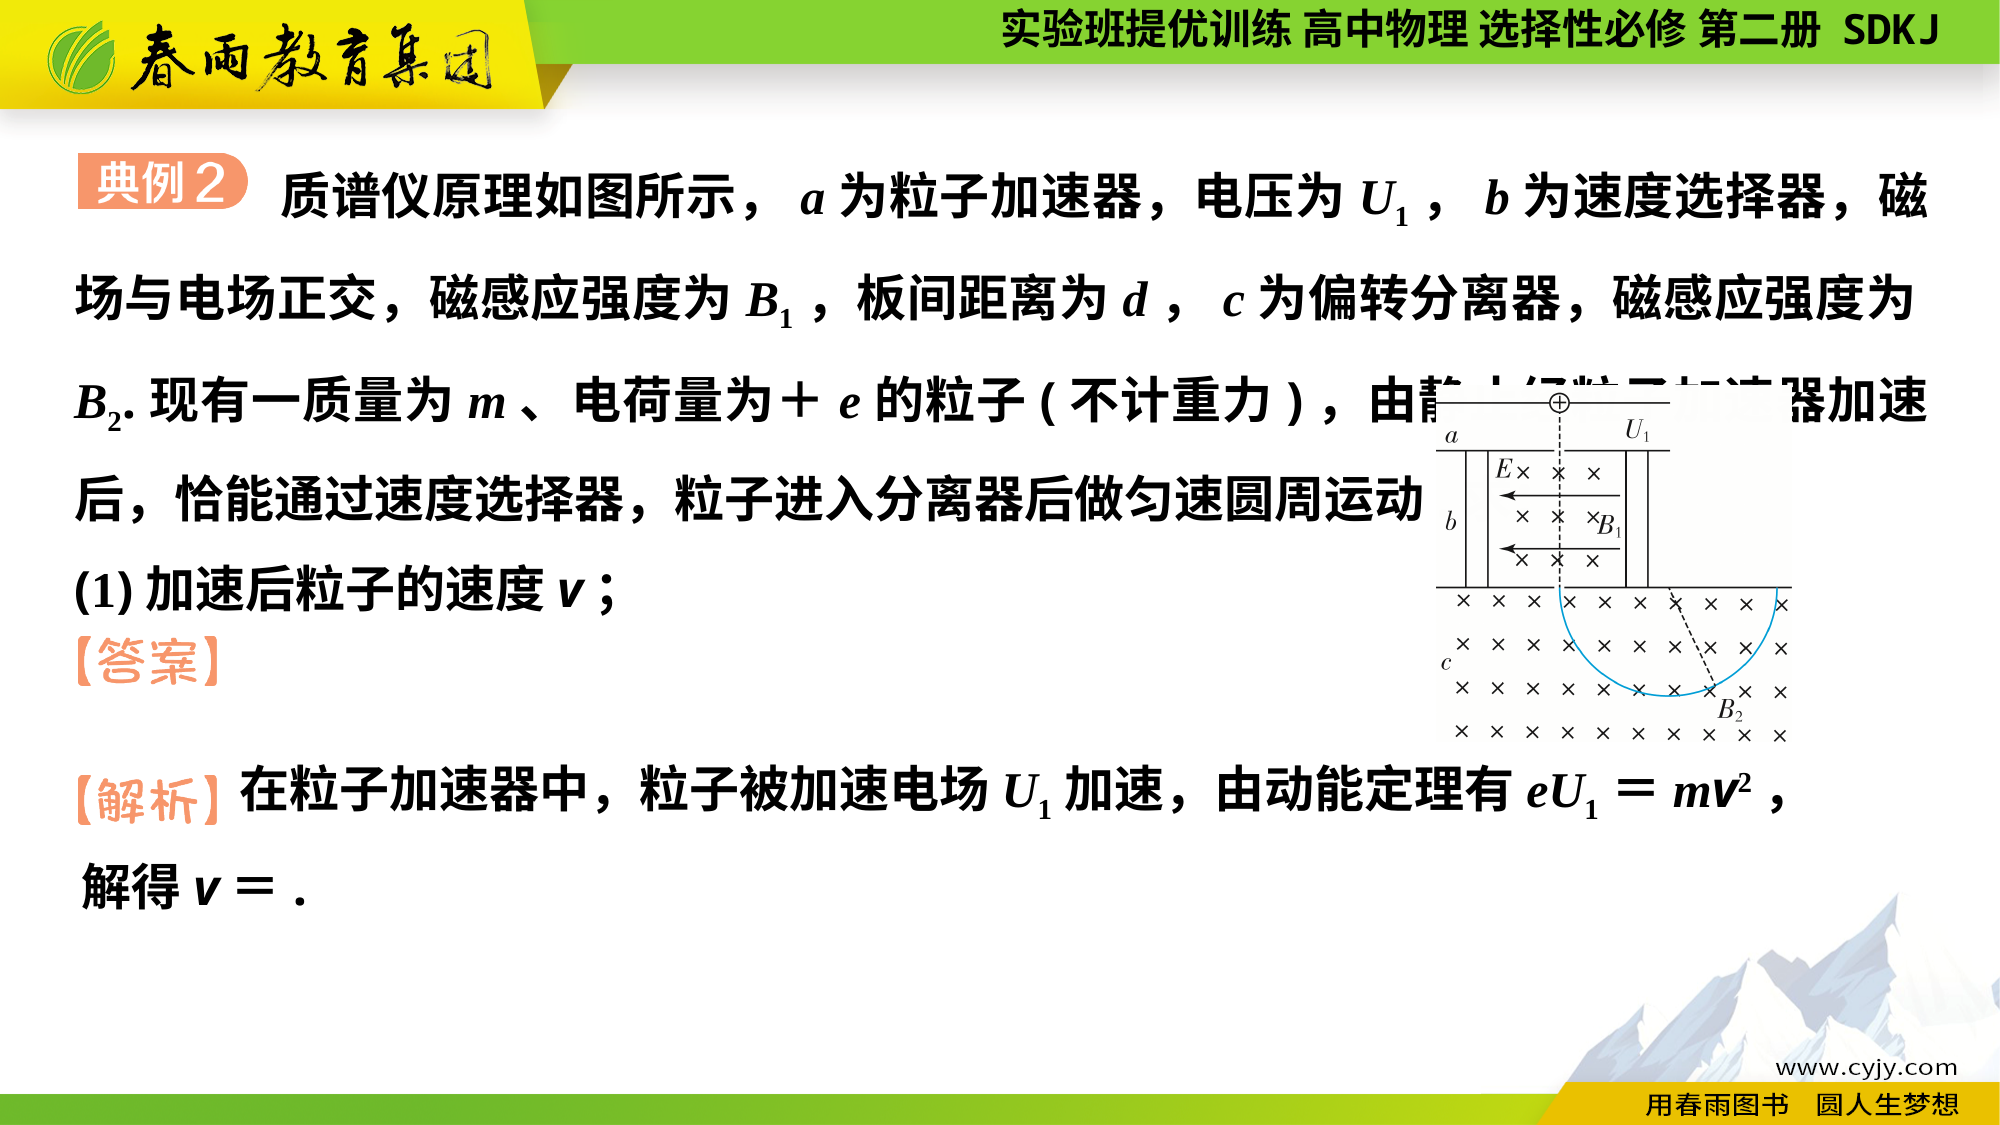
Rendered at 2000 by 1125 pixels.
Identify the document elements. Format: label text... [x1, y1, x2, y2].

list 质谱仪原理如图所示，a为粒子加速器，电压为U1，b为速度选择器，磁场与电场正交，磁感应强度为B1，板间距离为d，c为偏转分离器，磁感应强度为B2.现有一质量为m、电荷量为＋e的粒子(不计重力)，由静止经粒子加速器加速后，恰能通过速度选择器，粒子进入分离器后做匀速圆周运动.求： (1)加速后粒子的速度v； [59, 122, 1944, 592]
picture [0, 0, 2000, 1125]
